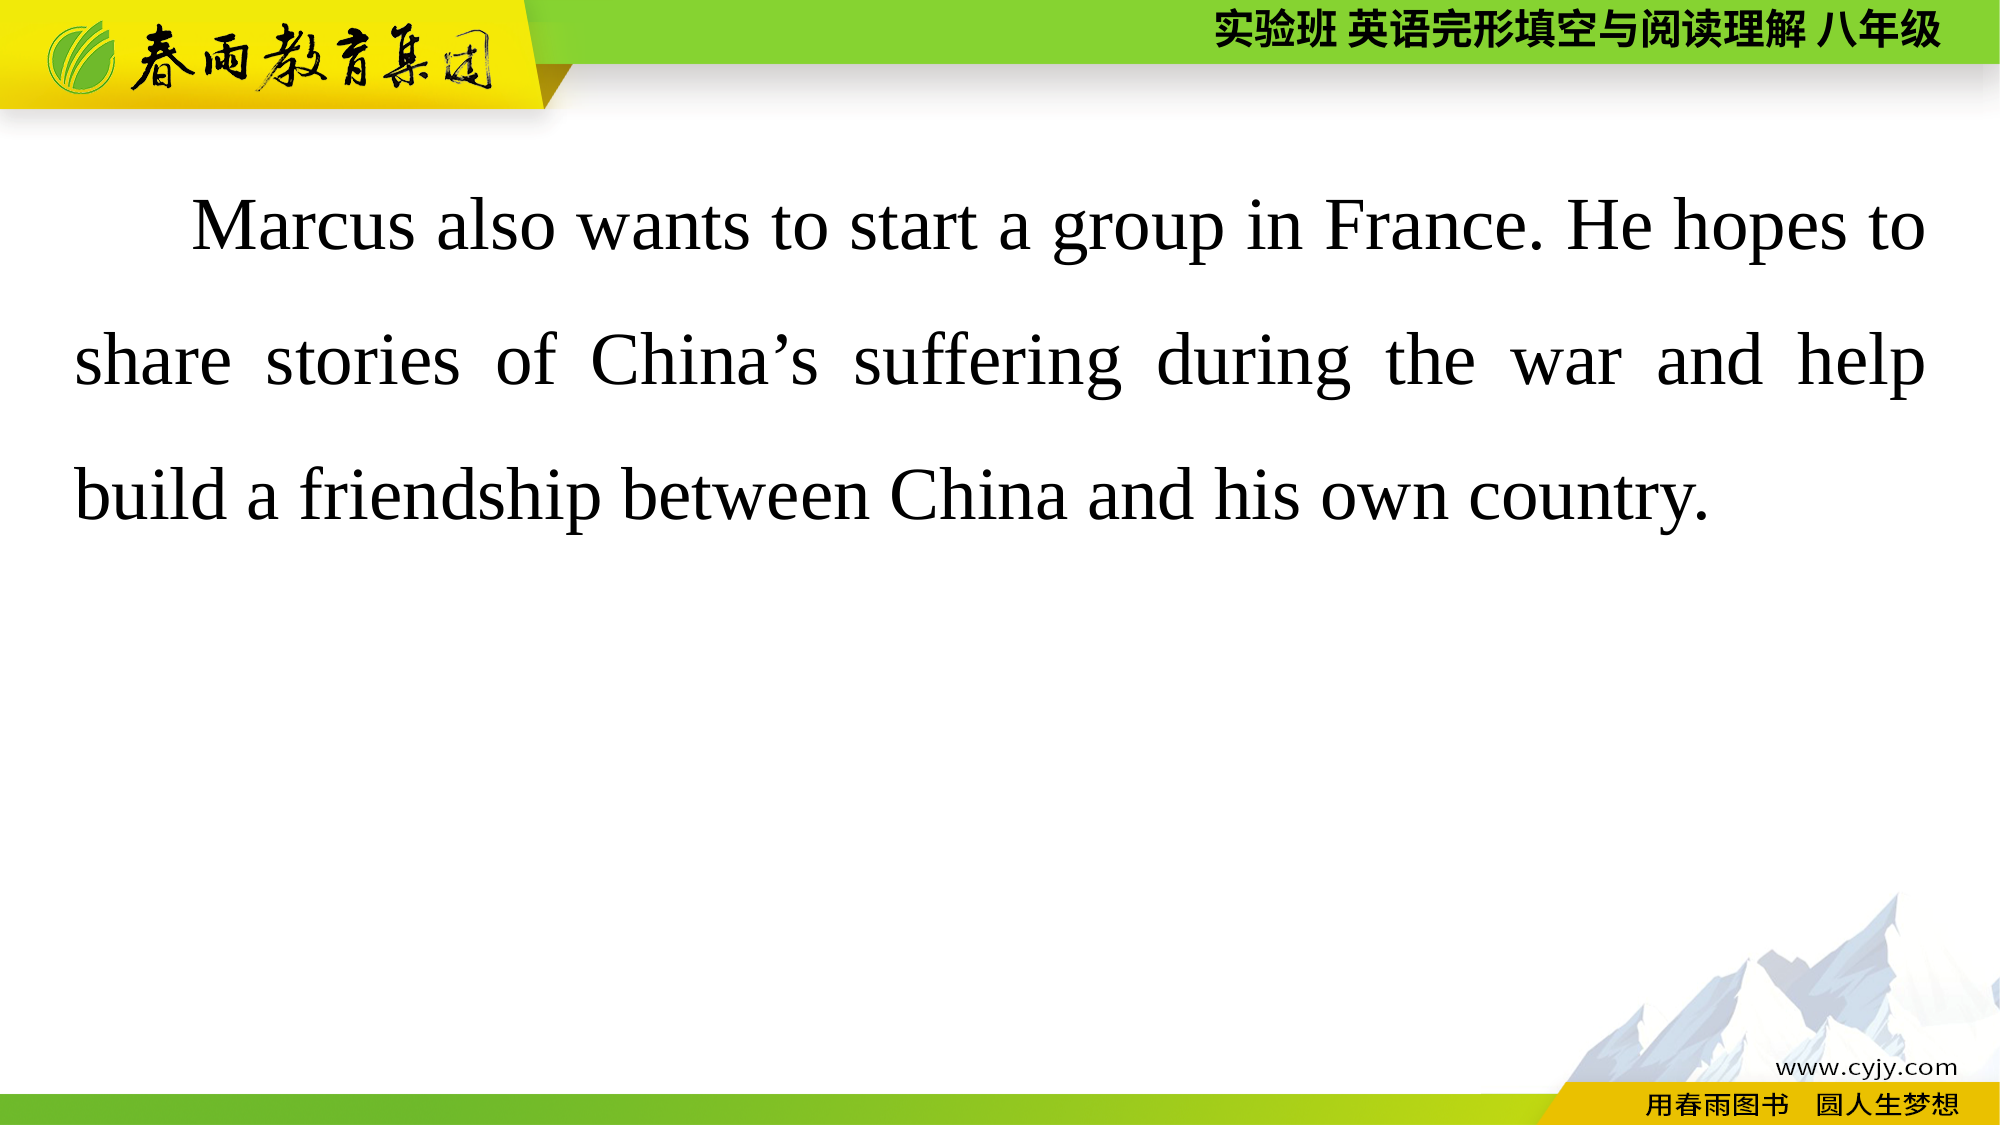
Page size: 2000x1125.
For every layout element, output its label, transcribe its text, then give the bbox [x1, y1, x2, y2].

picture [0, 0, 2000, 1125]
list Marcus also wants to start a group in France. He hopes to share stories of China’s suffering during the war and help build a friendship between China and his own country. [59, 122, 1944, 531]
